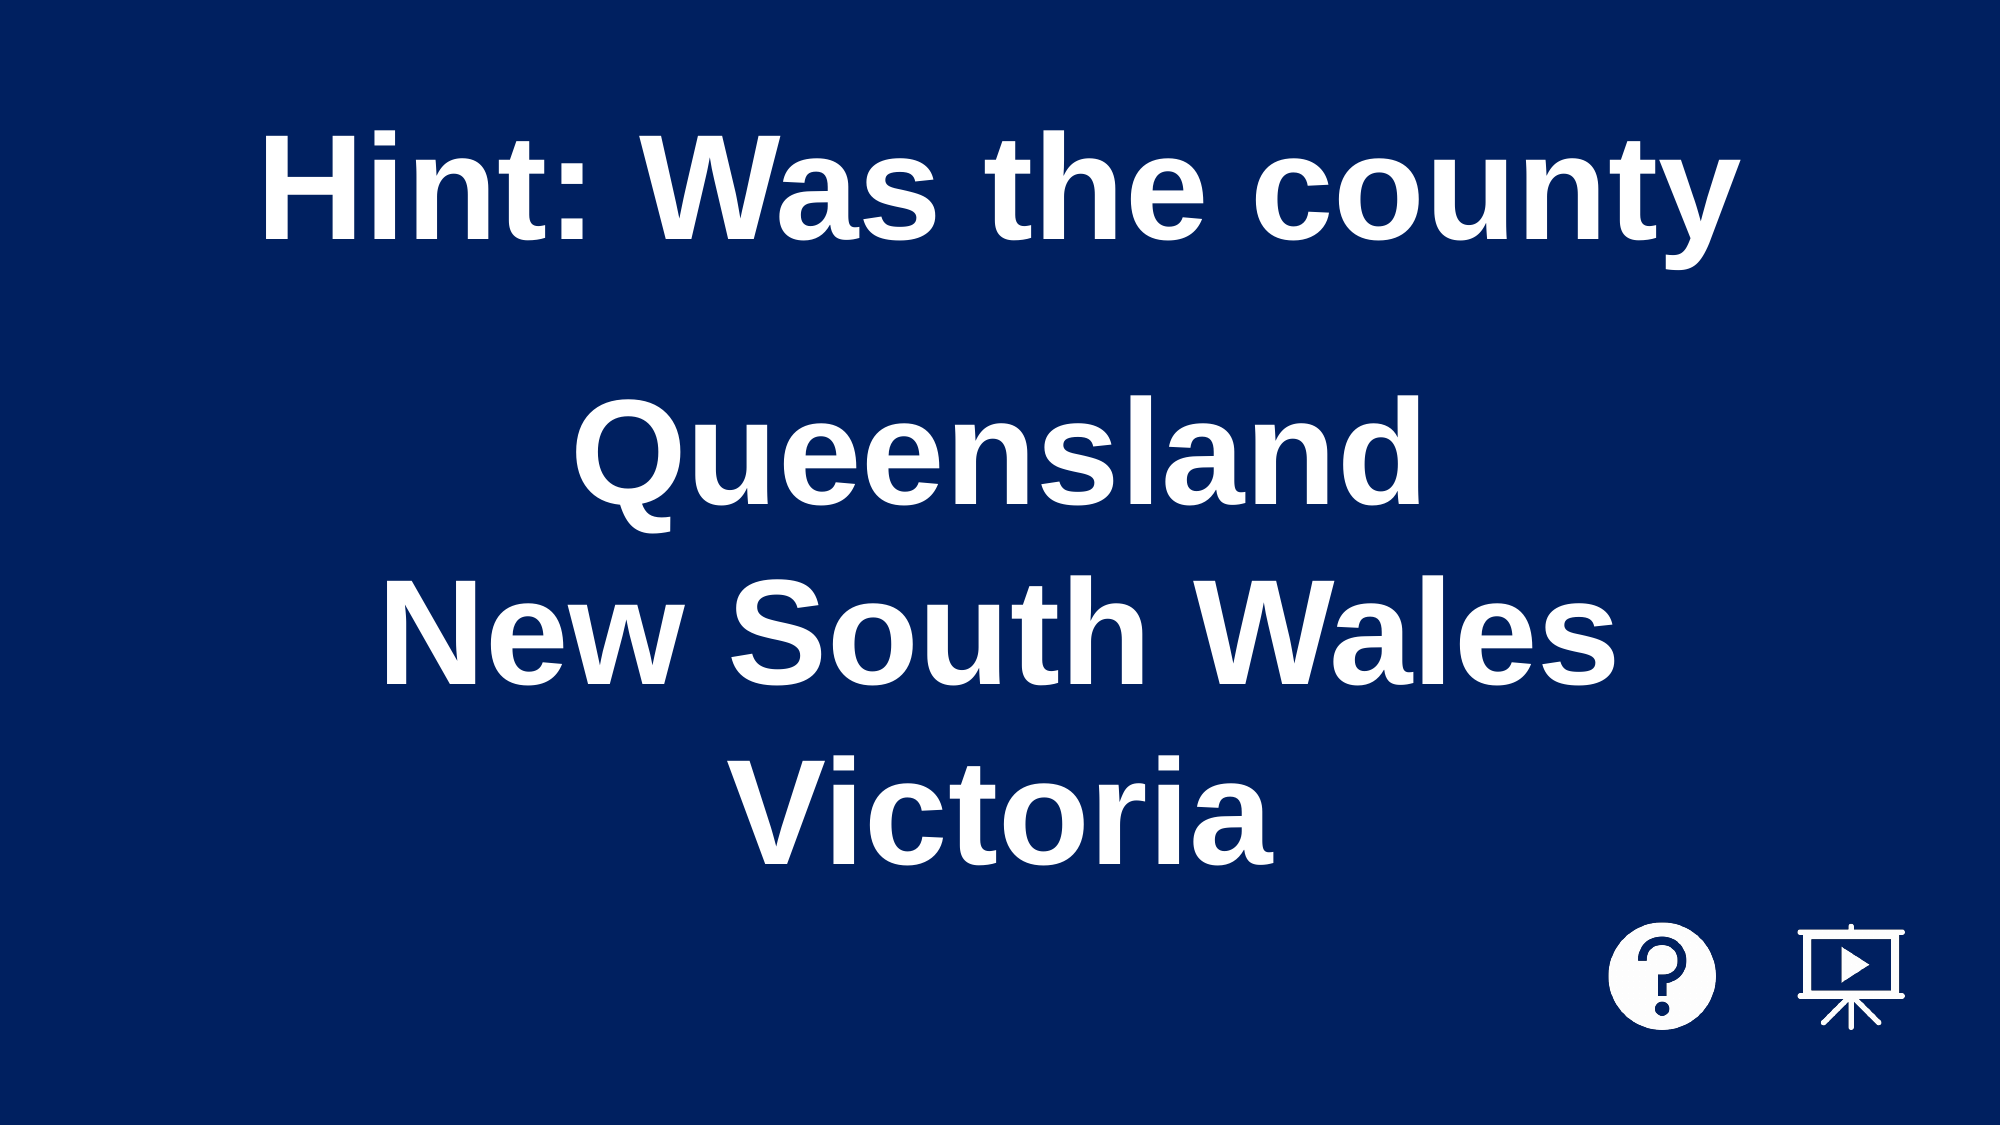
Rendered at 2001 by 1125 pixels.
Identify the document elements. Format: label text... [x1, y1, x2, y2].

picture [1783, 908, 1919, 1044]
text_box Queensland New South Wales Victoria [108, 346, 1892, 902]
picture [1594, 908, 1730, 1044]
text_box Hint: Was the county [0, 81, 2000, 277]
